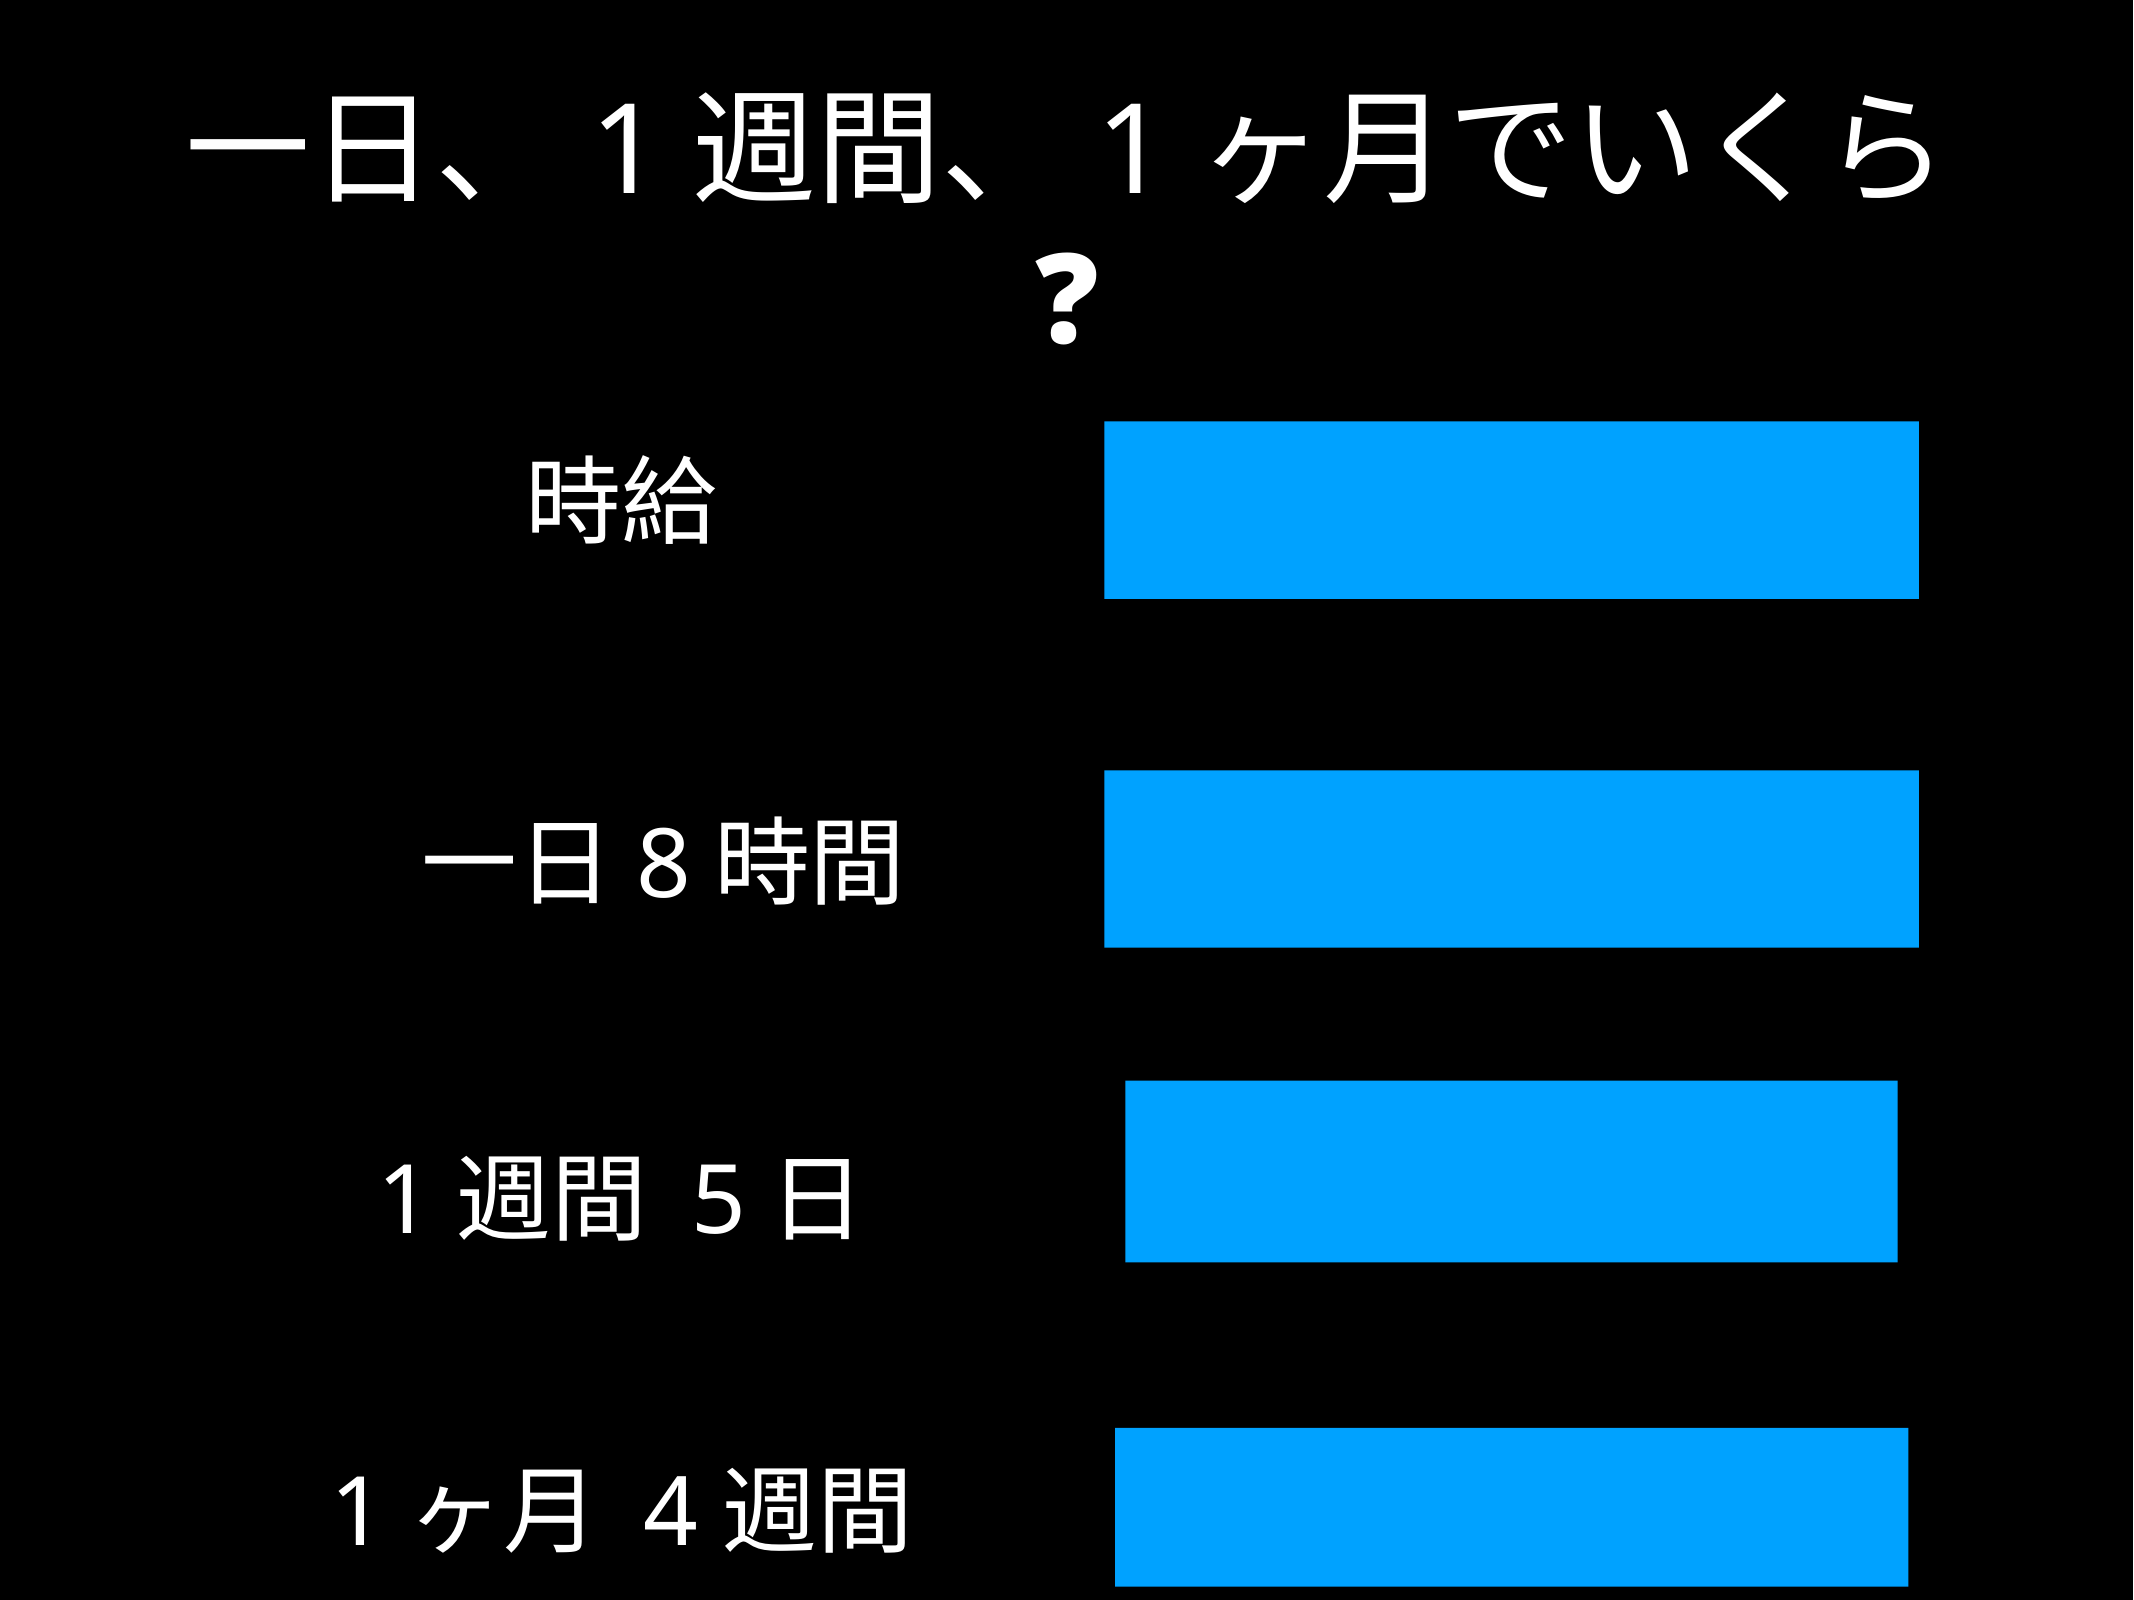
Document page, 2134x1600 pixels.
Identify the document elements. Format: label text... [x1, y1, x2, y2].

text_box [1104, 421, 1919, 599]
text_box 1週間 5日 [291, 1129, 953, 1261]
text_box 一日8時間 [409, 793, 918, 925]
text_box [1104, 770, 1919, 948]
title 一日、1週間、1ヶ月でいくら❓ [155, 41, 1978, 397]
text_box [1125, 1080, 1898, 1263]
text_box 1ヶ月 4週間 [280, 1441, 963, 1573]
text_box [1115, 1427, 1909, 1587]
text_box 時給 [367, 432, 876, 564]
